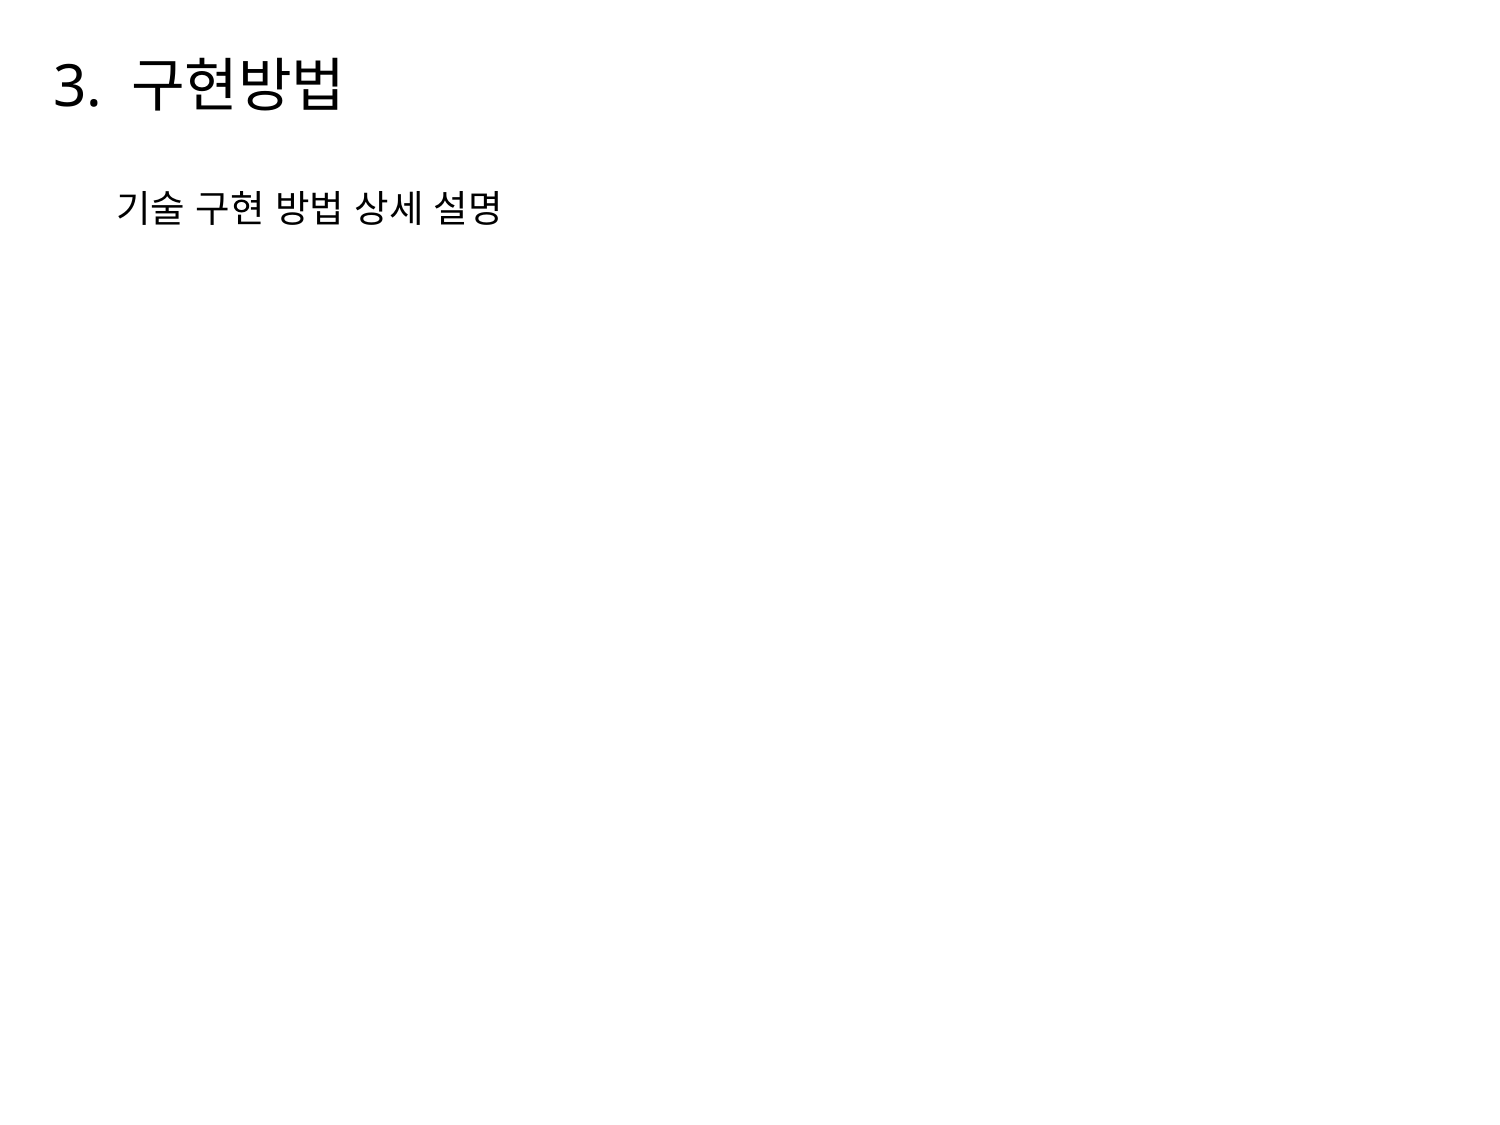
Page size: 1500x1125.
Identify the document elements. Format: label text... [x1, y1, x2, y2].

text_box 기술 구현 방법 상세 설명 [101, 177, 529, 238]
title 3. 구현방법 [38, 50, 1453, 126]
